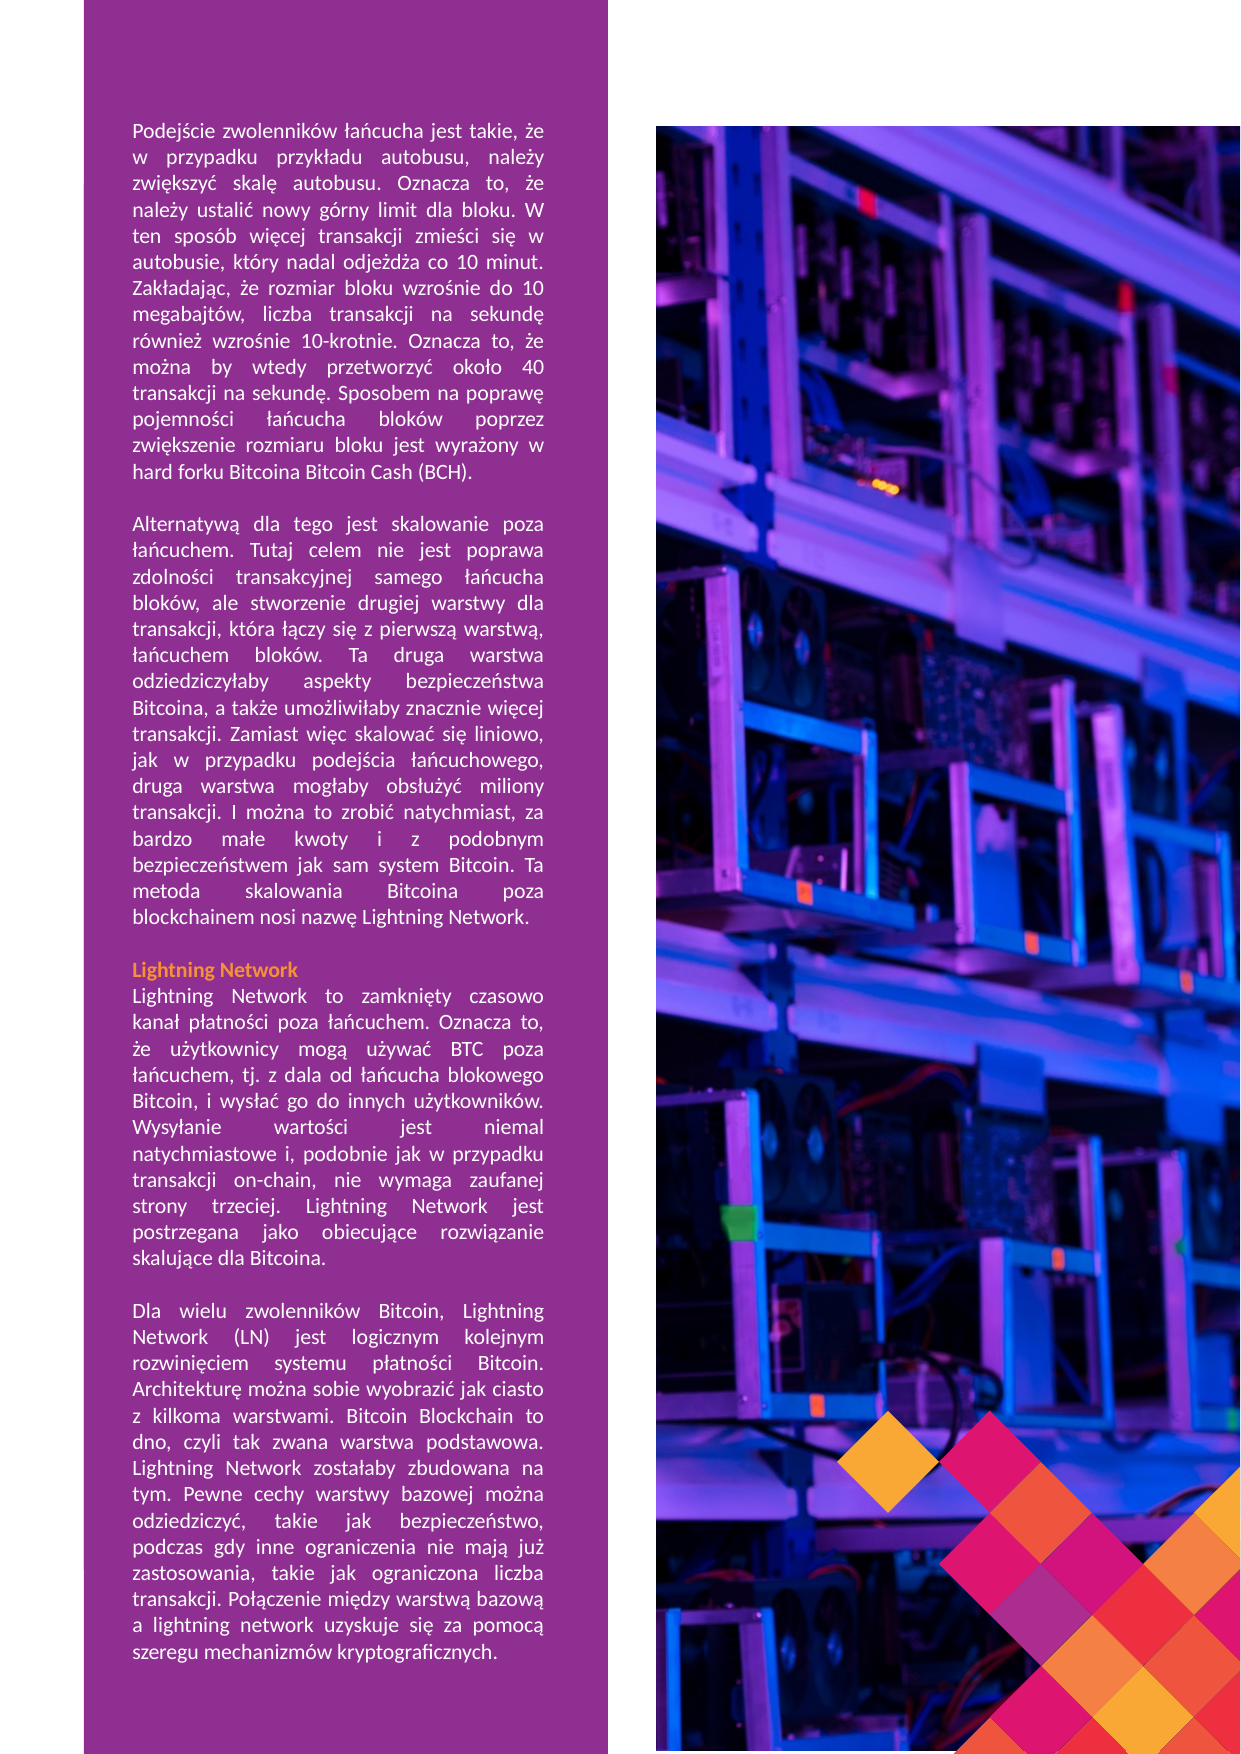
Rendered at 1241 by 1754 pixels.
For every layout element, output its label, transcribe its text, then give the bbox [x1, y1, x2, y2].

picture [656, 126, 1241, 1754]
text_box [851, 1410, 1241, 1754]
text_box [83, 183, 608, 1754]
list Podejście zwolenników łańcucha jest takie, że w przypadku przykładu autobusu, należy zwiększyć skalę autobusu. Oznacza to, że należy ustalić nowy górny limit dla bloku. W ten sposób więcej transakcji zmieści się w autobusie, który nadal odjeżdża co 10 minut. Zakładając, że rozmiar bloku wzrośnie do 10 megabajtów, liczba transakcji na sekundę również wzrośnie 10-krotnie. Oznacza to, że można by wtedy przetworzyć około 40 transakcji na sekundę. Sposobem na poprawę pojemności łańcucha bloków poprzez zwiększenie rozmiaru bloku jest wyrażony w hard forku Bitcoina Bitcoin Cash (BCH). Alternatywą dla tego jest skalowanie poza łańcuchem. Tutaj celem nie jest poprawa zdolności transakcyjnej samego łańcucha bloków, ale stworzenie drugiej warstwy dla transakcji, która łączy się z pierwszą warstwą, łańcuchem bloków. Ta druga warstwa odziedziczyłaby aspekty bezpieczeństwa Bitcoina, a także umożliwiłaby znacznie więcej transakcji. Zamiast więc skalować się liniowo, jak w przypadku podejścia łańcuchowego, druga warstwa mogłaby obsłużyć miliony transakcji. I można to zrobić natychmiast, za bardzo małe kwoty i z podobnym bezpieczeństwem jak sam system Bitcoin. Ta metoda skalowania Bitcoina poza blockchainem nosi nazwę Lightning Network. Lightning Network Lightning Network to zamknięty czasowo kanał płatności poza łańcuchem. Oznacza to, że użytkownicy mogą używać BTC poza łańcuchem, tj. z dala od łańcucha blokowego Bitcoin, i wysłać go do innych użytkowników. Wysyłanie wartości jest niemal natychmiastowe i, podobnie jak w przypadku transakcji on-chain, nie wymaga zaufanej strony trzeciej. Lightning Network jest postrzegana jako obiecujące rozwiązanie skalujące dla Bitcoina. Dla wielu zwolenników Bitcoin, Lightning Network (LN) jest logicznym kolejnym rozwinięciem systemu płatności Bitcoin. Architekturę można sobie wyobrazić jak ciasto z kilkoma warstwami. Bitcoin Blockchain to dno, czyli tak zwana warstwa podstawowa. Lightning Network zostałaby zbudowana na tym. Pewne cechy warstwy bazowej można odziedziczyć, takie jak bezpieczeństwo, podczas gdy inne ograniczenia nie mają już zastosowania, takie jak ograniczona liczba transakcji. Połączenie między warstwą bazową a lightning network uzyskuje się za pomocą szeregu mechanizmów kryptograficznych. [117, 109, 560, 1503]
